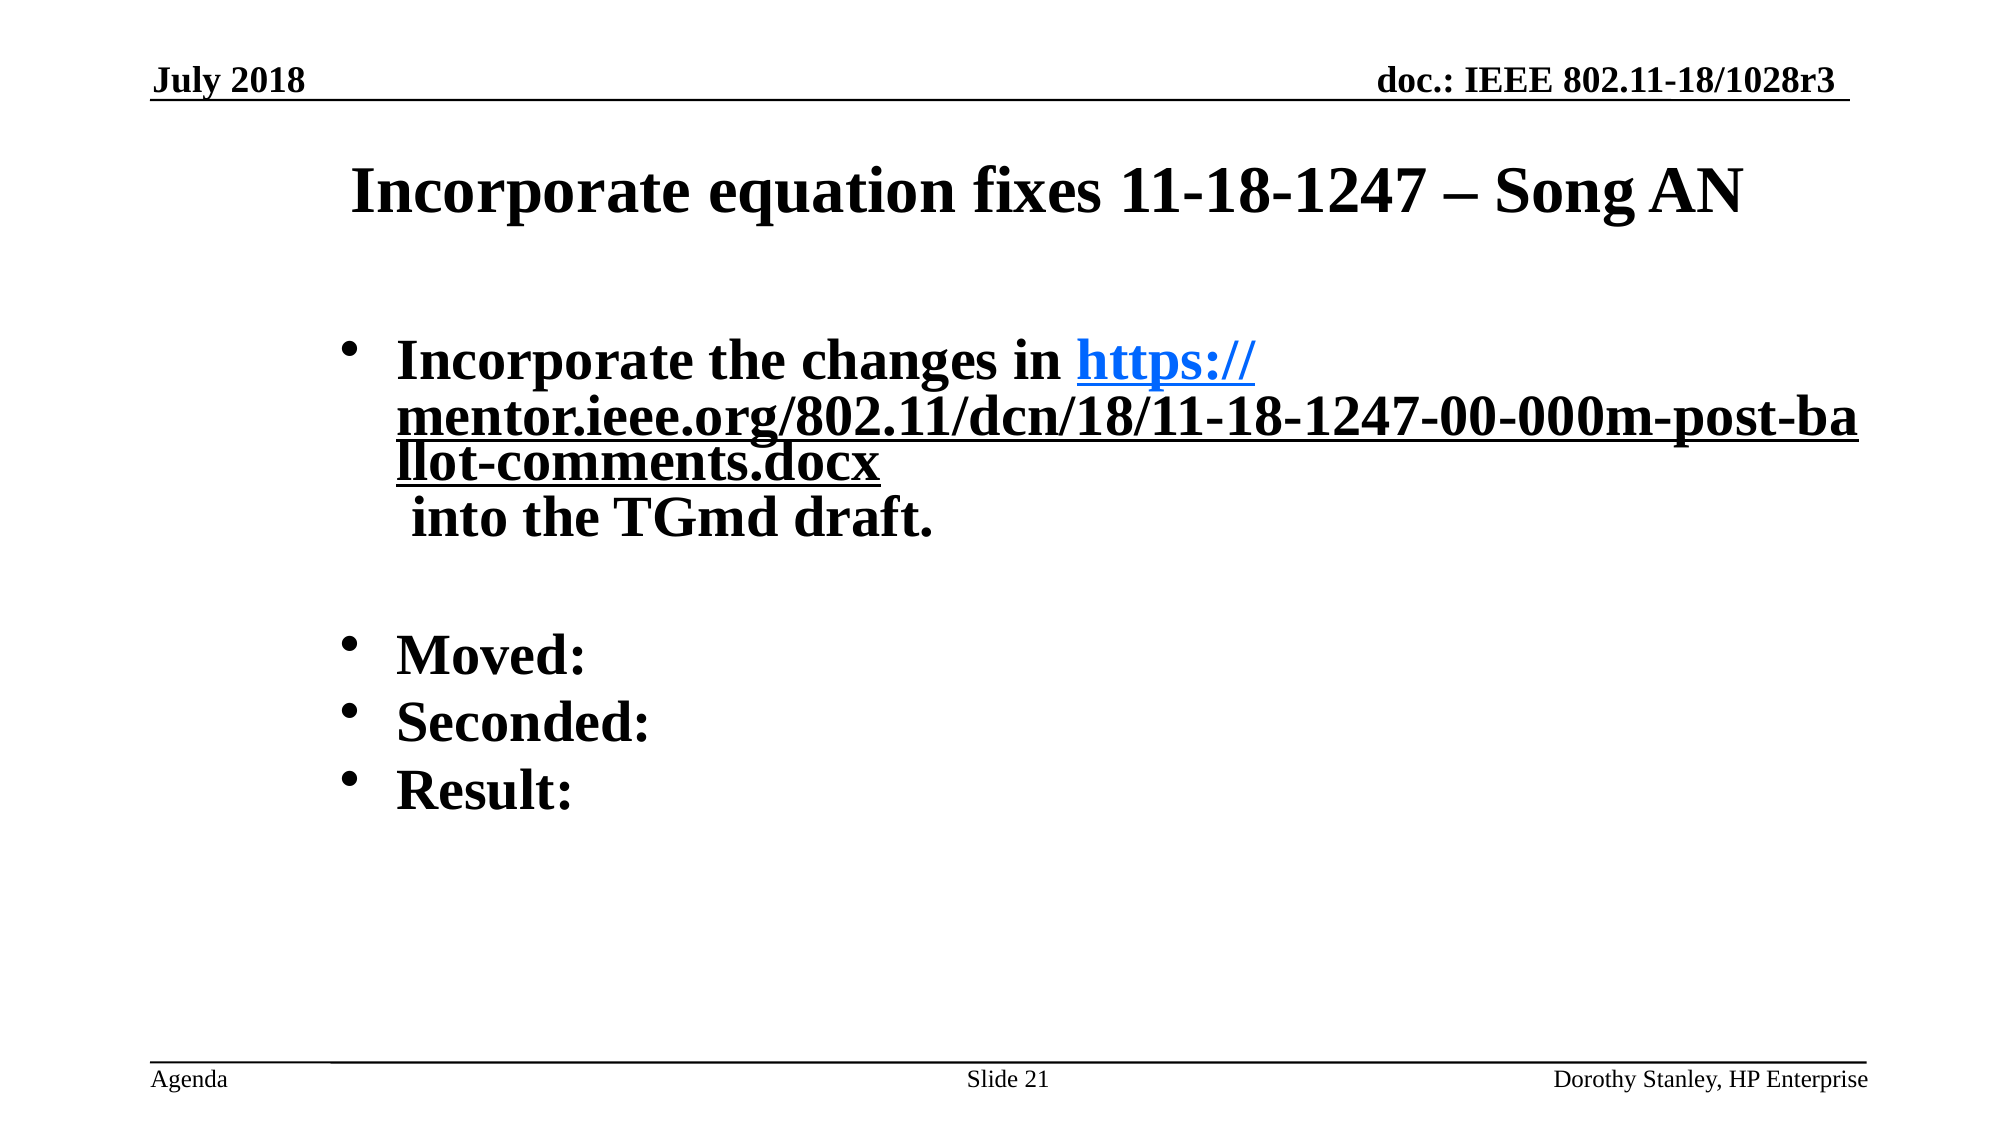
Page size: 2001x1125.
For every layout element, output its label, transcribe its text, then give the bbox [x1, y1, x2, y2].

slide_number Slide 21 [966, 1078, 1051, 1093]
title Incorporate equation fixes 11-18-1247 – Song AN [300, 106, 1797, 281]
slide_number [152, 54, 567, 100]
list Incorporate the changes in https://mentor.ieee.org/802.11/dcn/18/11-18-1247-00-000m-post-ballot-comments.docx into the TGmd draft. Moved: Seconded: Result: [324, 327, 1880, 1078]
footer Dorothy Stanley, HP Enterprise [1549, 1078, 1869, 1093]
